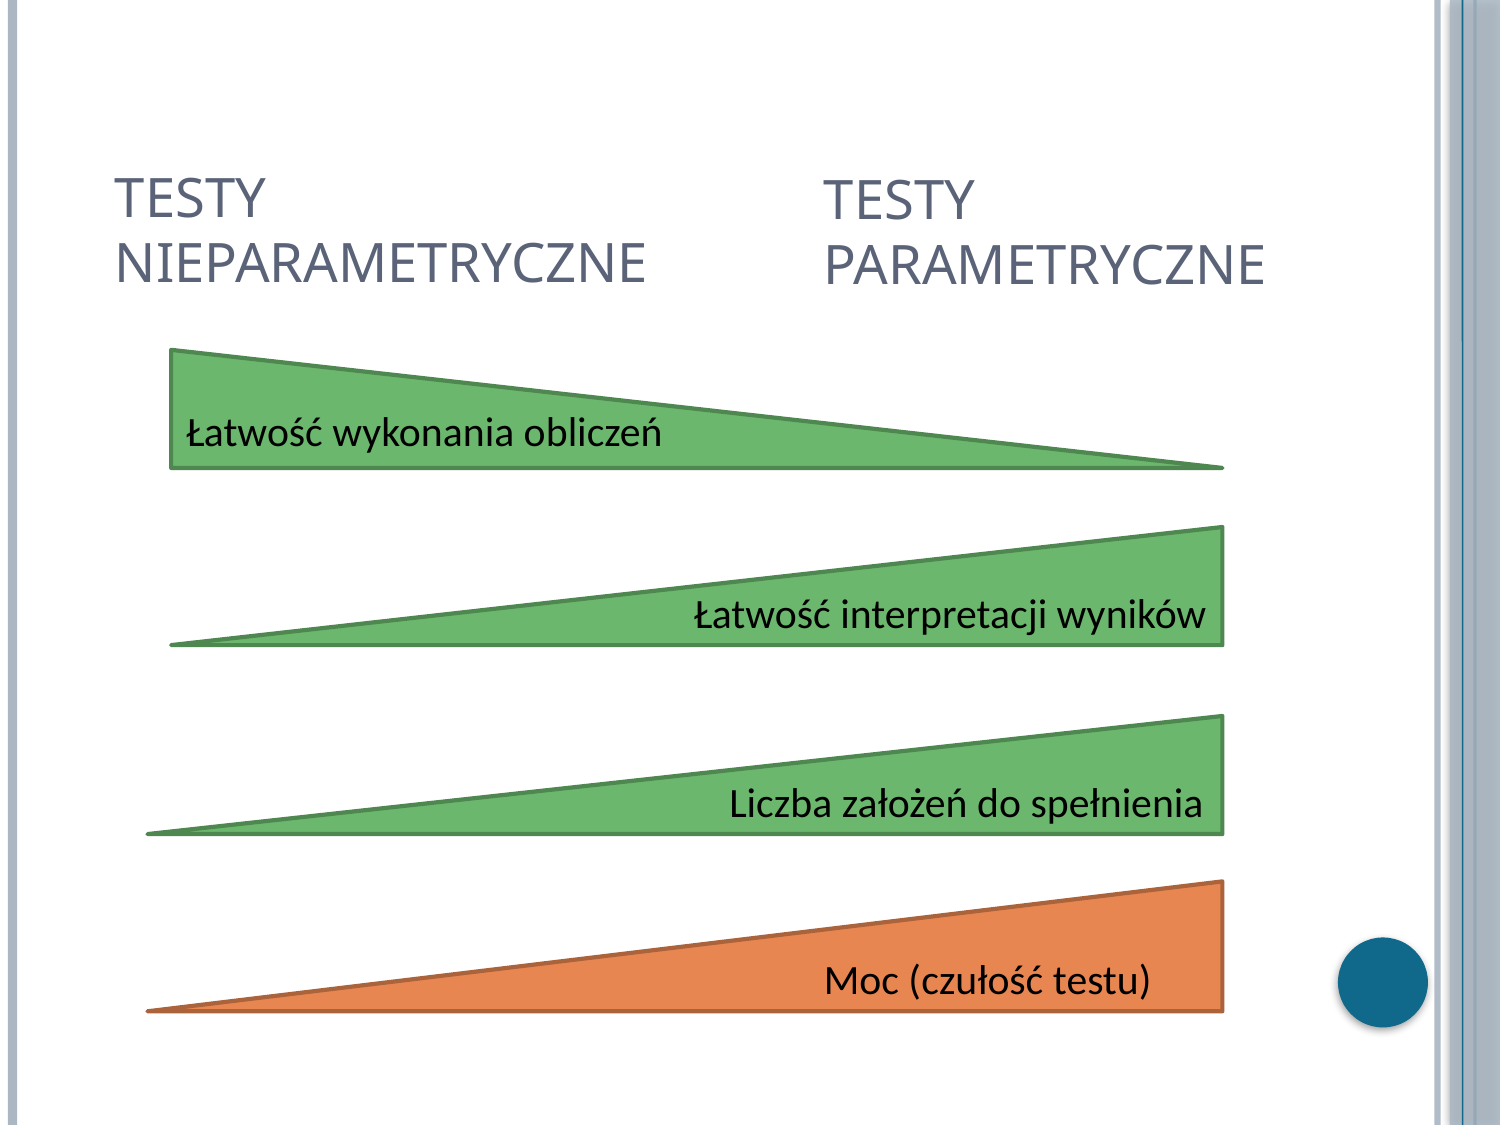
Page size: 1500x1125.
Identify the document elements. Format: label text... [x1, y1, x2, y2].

text_box [169, 347, 1225, 471]
title Testy parametryczne [809, 115, 1317, 303]
text_box [729, 713, 1225, 768]
text_box [740, 524, 1225, 579]
text_box Testy nieparametryczne [100, 113, 740, 302]
text_box Liczba założeń do spełnienia [714, 768, 1235, 834]
text_box [168, 585, 1225, 648]
text_box Łatwość interpretacji wyników [679, 579, 1282, 645]
text_box [145, 769, 1225, 837]
text_box Łatwość wykonania obliczeń [171, 397, 691, 462]
text_box Moc (czułość testu) [809, 945, 1235, 1011]
text_box [145, 879, 1225, 1014]
